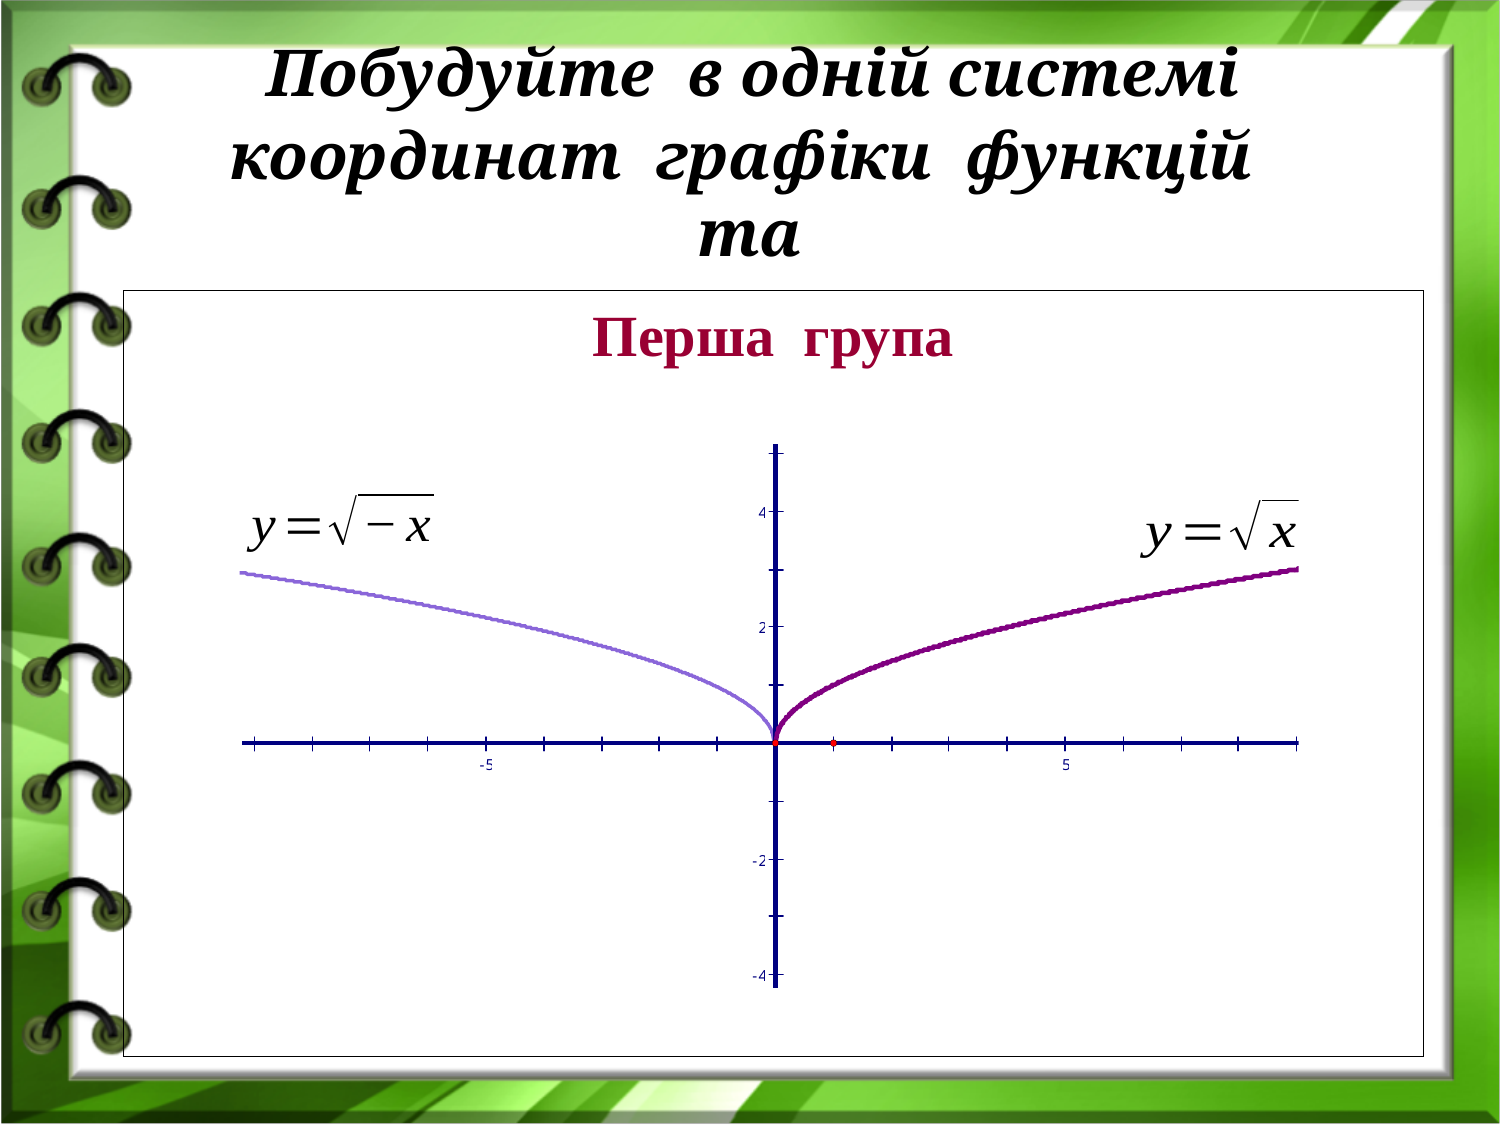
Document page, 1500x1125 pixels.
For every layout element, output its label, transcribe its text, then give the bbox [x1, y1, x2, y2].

list Перша група [123, 290, 1424, 1057]
title [86, 33, 1471, 161]
picture [0, 0, 1500, 1125]
